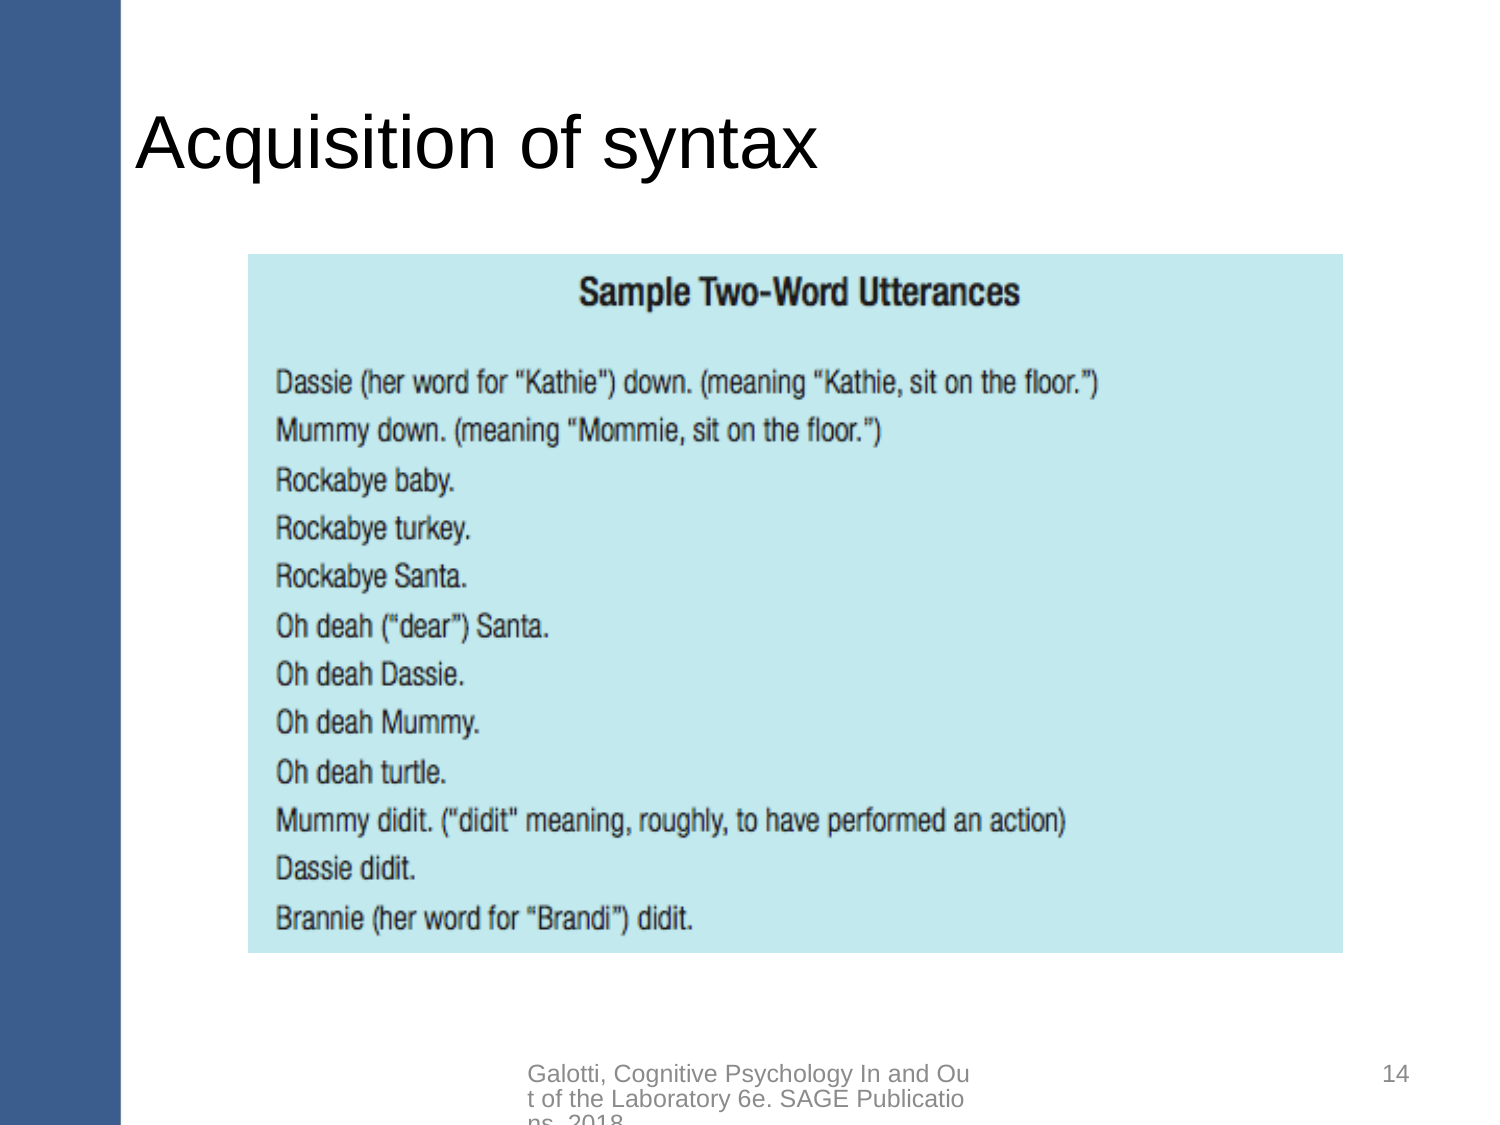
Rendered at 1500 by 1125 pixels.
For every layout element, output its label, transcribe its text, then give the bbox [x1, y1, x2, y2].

footer Galotti, Cognitive Psychology In and Out of the Laboratory 6e. SAGE Publications, 2018. [512, 1042, 988, 1103]
picture [0, 0, 1500, 1125]
slide_number 14 [1074, 1042, 1425, 1103]
title Acquisition of syntax [120, 44, 1471, 233]
